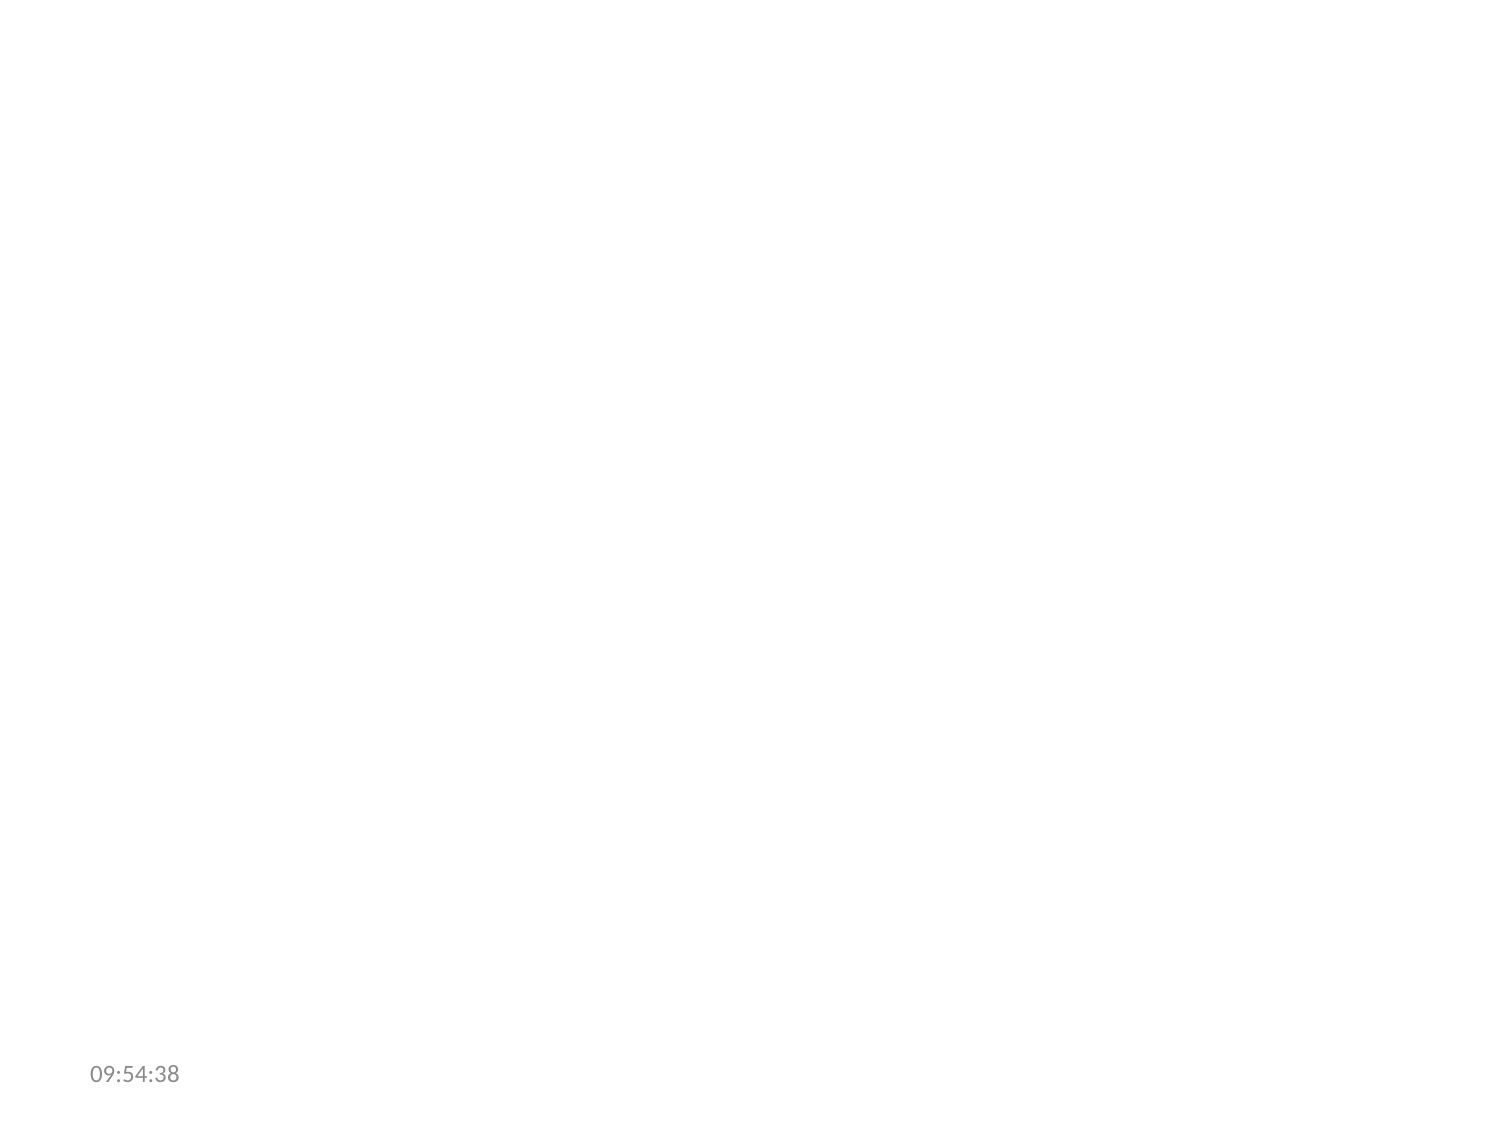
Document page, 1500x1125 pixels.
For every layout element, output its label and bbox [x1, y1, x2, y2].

slide_number [75, 1042, 425, 1103]
